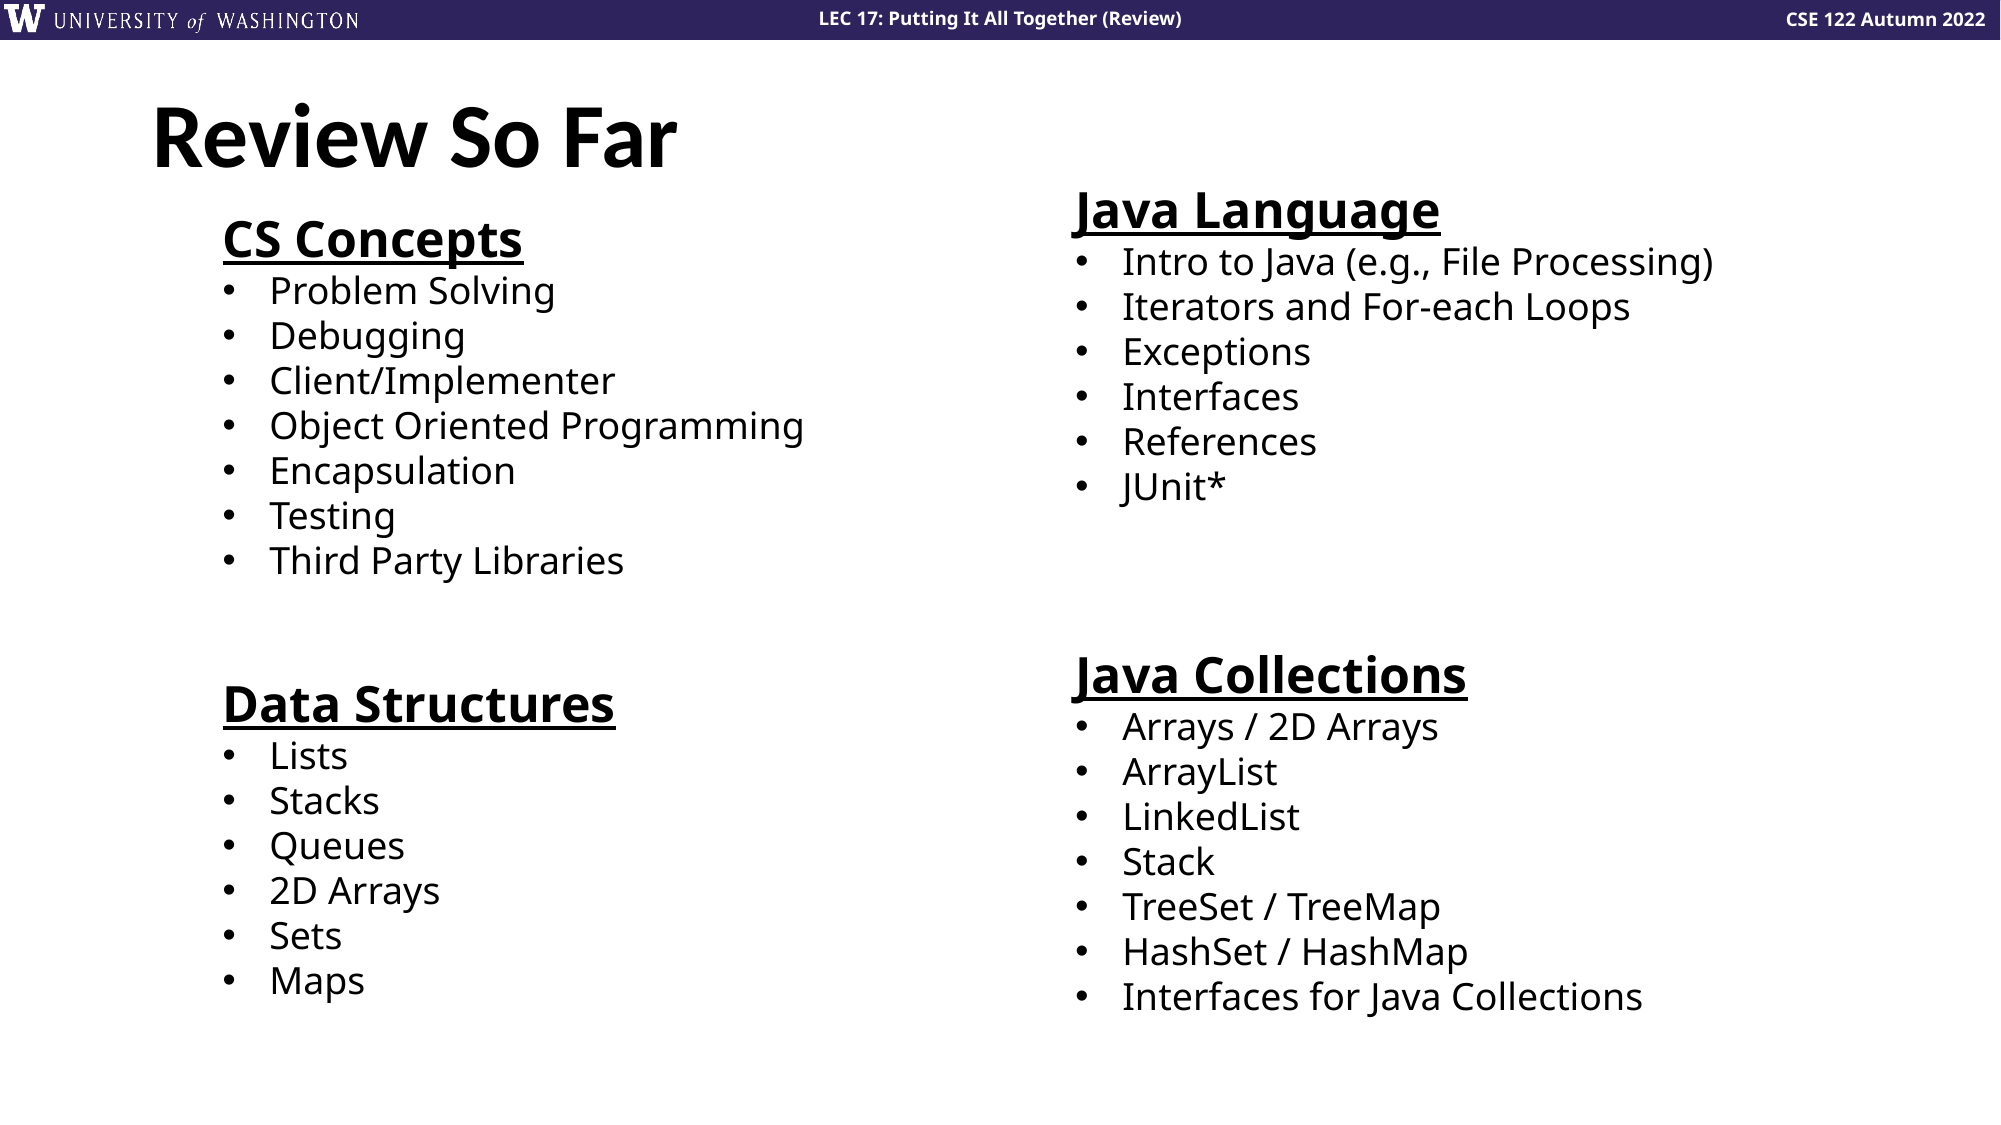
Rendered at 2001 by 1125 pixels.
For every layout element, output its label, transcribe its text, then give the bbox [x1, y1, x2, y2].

text_box CS Concepts Problem Solving Debugging Client/Implementer Object Oriented Programming Encapsulation Testing Third Party Libraries Data Structures Lists Stacks Queues 2D Arrays Sets Maps [207, 199, 940, 1010]
title Review So Far [137, 74, 1863, 200]
text_box Java Language Intro to Java (e.g., File Processing) Iterators and For-each Loops Exceptions Interfaces References JUnit* Java Collections Arrays / 2D Arrays ArrayList LinkedList Stack TreeSet / TreeMap HashSet / HashMap Interfaces for Java Collections [1060, 170, 1906, 1116]
picture [4, 4, 358, 33]
